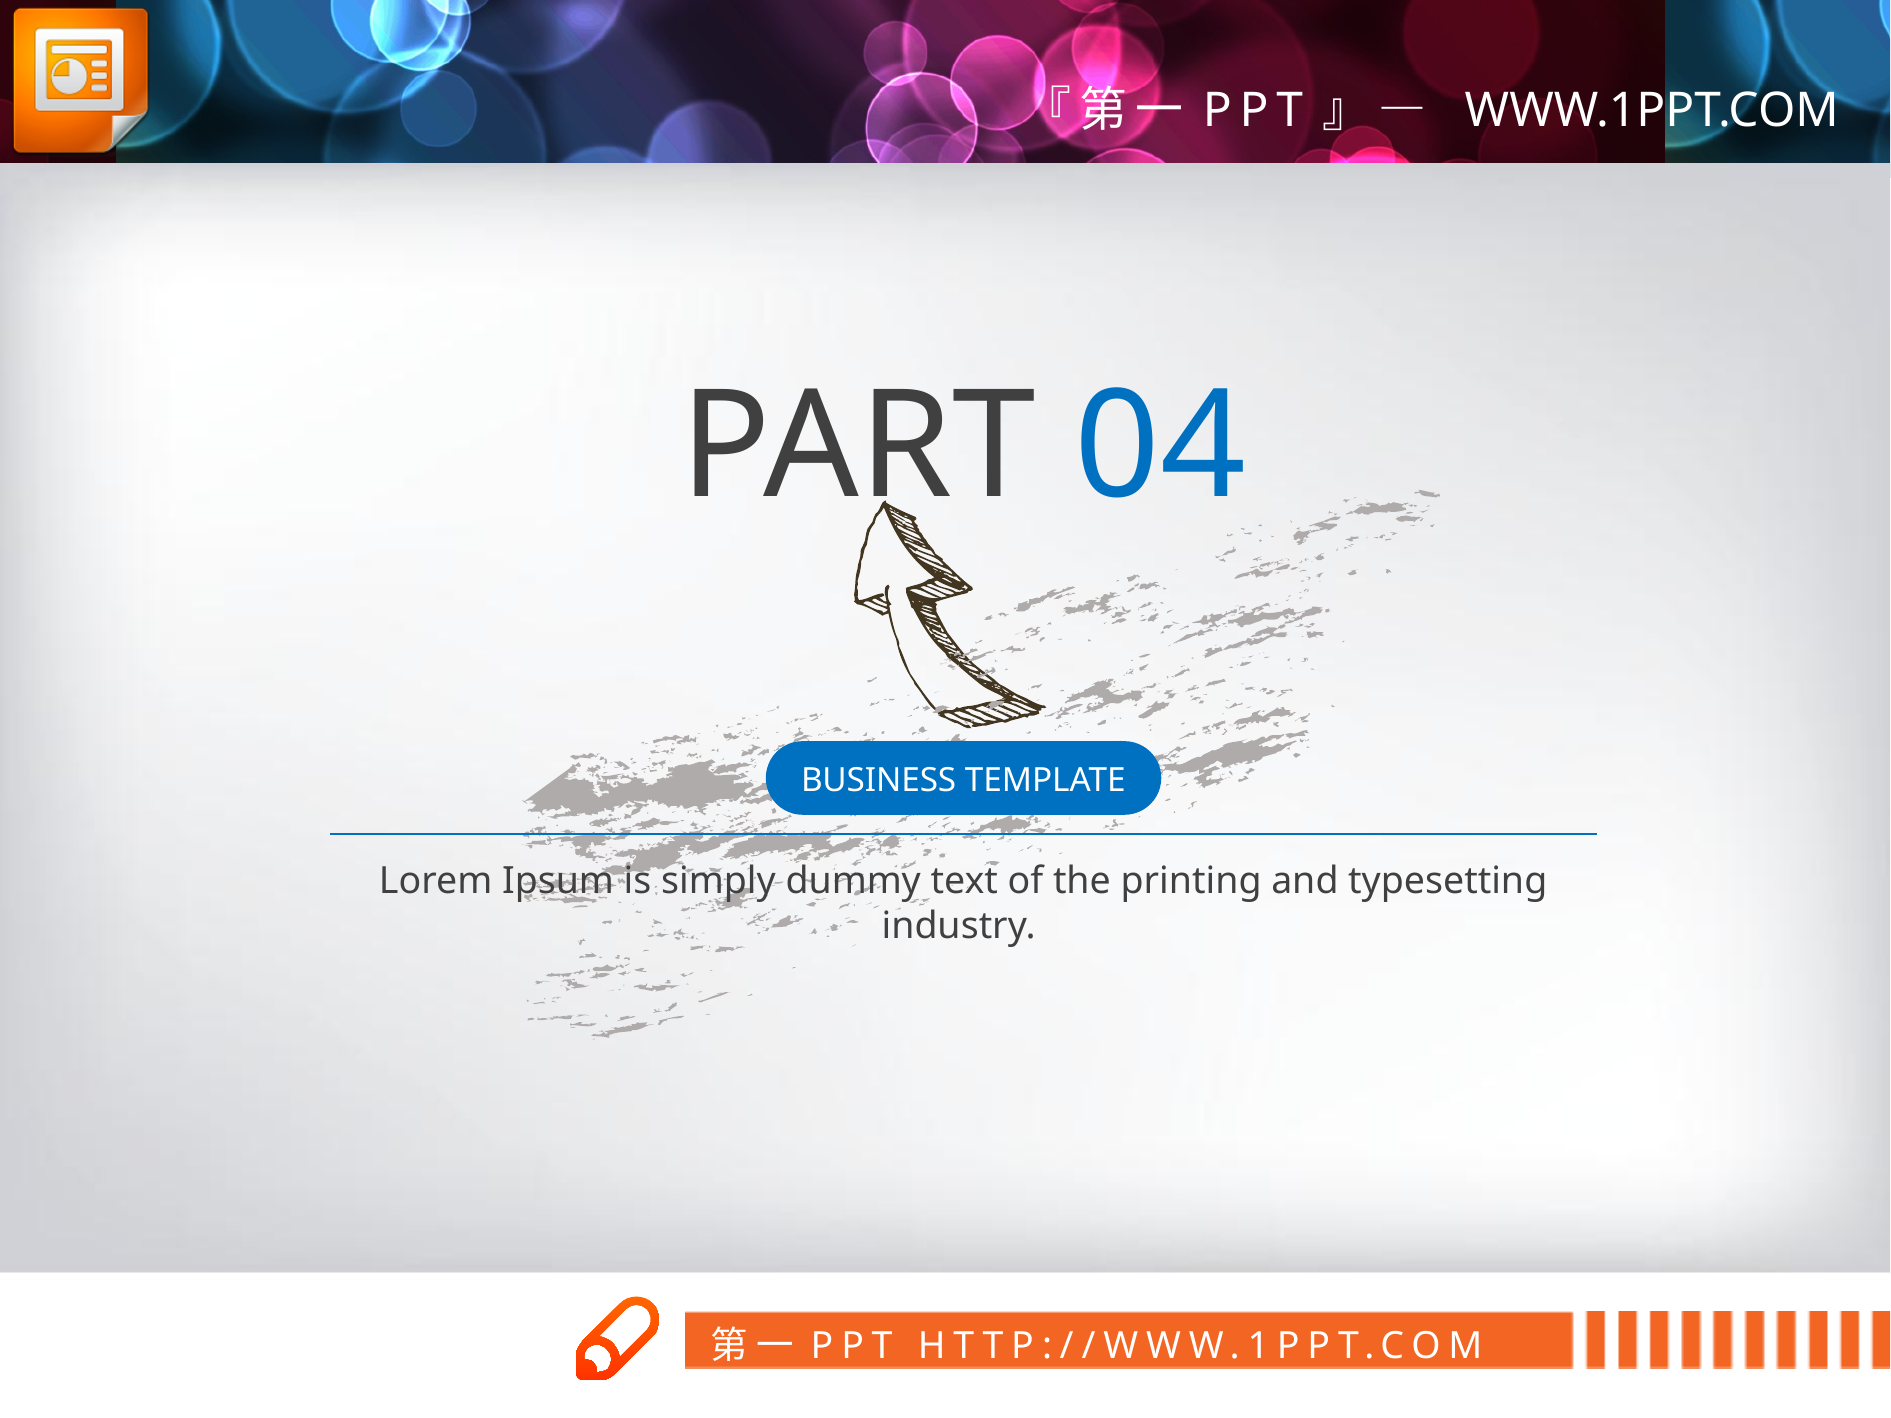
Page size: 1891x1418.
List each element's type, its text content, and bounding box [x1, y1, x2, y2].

text_box [617, 1015, 636, 1022]
text_box [1204, 678, 1226, 687]
text_box [1123, 668, 1134, 676]
text_box [1013, 585, 1076, 612]
text_box [1345, 536, 1359, 542]
text_box [1103, 825, 1115, 830]
text_box [1346, 499, 1418, 515]
text_box [1126, 581, 1161, 593]
text_box [1395, 515, 1424, 523]
text_box [963, 649, 996, 663]
text_box [932, 705, 952, 716]
text_box [1139, 613, 1160, 622]
text_box [698, 992, 732, 1003]
text_box [1184, 685, 1200, 693]
text_box [792, 727, 813, 742]
text_box [869, 700, 880, 707]
text_box [953, 650, 961, 659]
text_box [871, 827, 886, 833]
text_box [1044, 703, 1084, 720]
text_box [1234, 559, 1291, 579]
text_box [664, 979, 672, 984]
text_box [1259, 687, 1267, 693]
text_box [757, 748, 769, 756]
text_box [1138, 653, 1151, 658]
text_box [1224, 702, 1243, 709]
text_box [686, 752, 702, 759]
text_box [1301, 631, 1324, 639]
text_box [1276, 688, 1294, 697]
text_box [1111, 819, 1125, 827]
text_box [664, 1002, 677, 1012]
text_box [1292, 513, 1341, 545]
text_box [1244, 686, 1256, 691]
text_box [1173, 602, 1323, 659]
text_box [689, 821, 714, 833]
text_box [984, 698, 1006, 713]
text_box [945, 827, 961, 833]
text_box [545, 970, 585, 978]
text_box [1138, 700, 1170, 719]
text_box [735, 819, 760, 833]
text_box [1240, 661, 1252, 667]
text_box [728, 843, 864, 848]
text_box [521, 843, 552, 848]
text_box [723, 732, 740, 741]
text_box [723, 828, 740, 833]
text_box [591, 1022, 655, 1038]
text_box [895, 815, 914, 823]
text_box [749, 757, 757, 764]
text_box [877, 843, 902, 848]
text_box [950, 733, 968, 741]
text_box [967, 815, 1051, 833]
text_box [598, 756, 608, 765]
text_box [826, 726, 843, 733]
text_box [1163, 620, 1180, 629]
text_box [809, 713, 819, 721]
text_box BUSINESS TEMPLATE [765, 741, 1162, 815]
text_box [1252, 556, 1262, 562]
text_box [605, 827, 616, 833]
text_box [1155, 730, 1310, 789]
text_box [940, 822, 952, 829]
text_box [1163, 688, 1179, 699]
text_box [1190, 695, 1204, 704]
text_box [570, 752, 601, 761]
text_box [1138, 601, 1153, 611]
text_box [1170, 668, 1190, 678]
text_box PART 04 [665, 339, 1262, 534]
text_box [570, 1022, 597, 1028]
text_box [532, 1001, 546, 1005]
text_box [619, 817, 685, 833]
text_box [559, 829, 575, 833]
text_box [854, 534, 935, 710]
text_box [652, 1008, 663, 1014]
text_box [633, 967, 647, 973]
text_box [928, 821, 937, 828]
text_box [633, 982, 680, 993]
text_box [794, 717, 807, 722]
text_box [589, 963, 631, 979]
text_box [939, 662, 956, 671]
text_box [728, 811, 752, 823]
text_box [859, 736, 876, 741]
picture [685, 1311, 1891, 1369]
text_box [593, 843, 606, 847]
text_box [1187, 801, 1198, 809]
text_box [1062, 591, 1131, 624]
text_box [1414, 489, 1441, 498]
text_box [535, 980, 551, 985]
text_box [536, 1014, 590, 1021]
text_box [921, 705, 931, 712]
text_box [741, 744, 762, 757]
text_box [1000, 645, 1026, 654]
text_box [866, 676, 877, 683]
text_box [812, 824, 849, 833]
text_box [1314, 553, 1325, 561]
text_box [1126, 574, 1140, 582]
text_box [524, 825, 547, 833]
text_box [1294, 713, 1311, 723]
text_box [1315, 572, 1324, 578]
text_box [1342, 499, 1351, 504]
text_box [1265, 689, 1276, 695]
text_box Lorem Ipsum is simply dummy text of the printing and typesetting industry. [295, 848, 1632, 954]
text_box [1228, 707, 1296, 731]
text_box [1030, 683, 1043, 689]
text_box [572, 843, 591, 848]
text_box [1064, 678, 1162, 714]
text_box [770, 807, 777, 814]
text_box [647, 843, 724, 848]
text_box [1215, 546, 1237, 559]
text_box [652, 734, 699, 745]
text_box [521, 759, 773, 820]
text_box [1201, 720, 1226, 735]
text_box [1347, 569, 1358, 576]
text_box [942, 815, 952, 821]
text_box [679, 972, 694, 978]
text_box [758, 814, 792, 829]
text_box [1139, 663, 1149, 672]
text_box [579, 954, 597, 958]
text_box [976, 667, 996, 679]
text_box [912, 726, 928, 736]
text_box [997, 612, 1010, 618]
text_box [649, 750, 674, 755]
text_box [1024, 626, 1041, 637]
text_box [589, 813, 621, 828]
text_box [896, 534, 1047, 729]
text_box [1290, 566, 1300, 570]
picture [0, 0, 1891, 1275]
text_box [657, 1015, 685, 1026]
text_box [561, 978, 590, 992]
text_box [1097, 719, 1106, 726]
text_box [630, 757, 637, 764]
text_box [984, 615, 994, 620]
text_box [962, 648, 978, 659]
